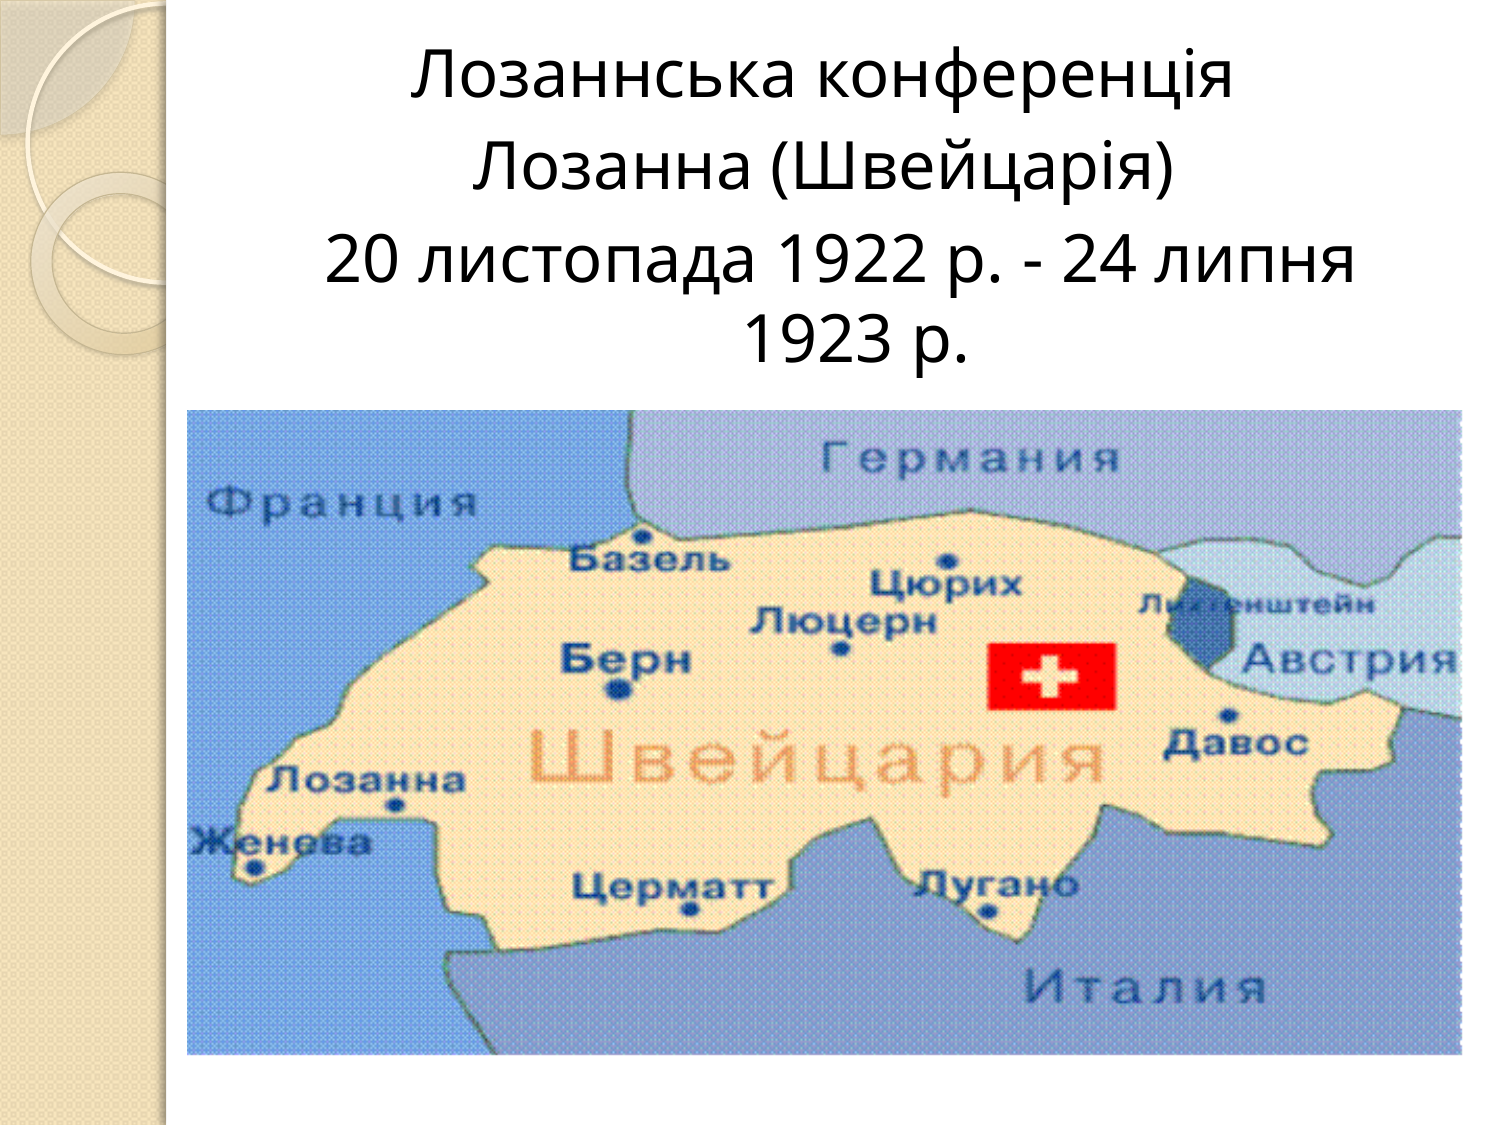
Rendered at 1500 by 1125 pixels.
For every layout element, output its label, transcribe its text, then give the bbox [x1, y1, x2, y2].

list Лозаннська конференція Лозанна (Швейцарія) 20 листопада 1922 р. - 24 липня 1923 р. [210, 23, 1441, 407]
picture [187, 409, 1466, 1059]
